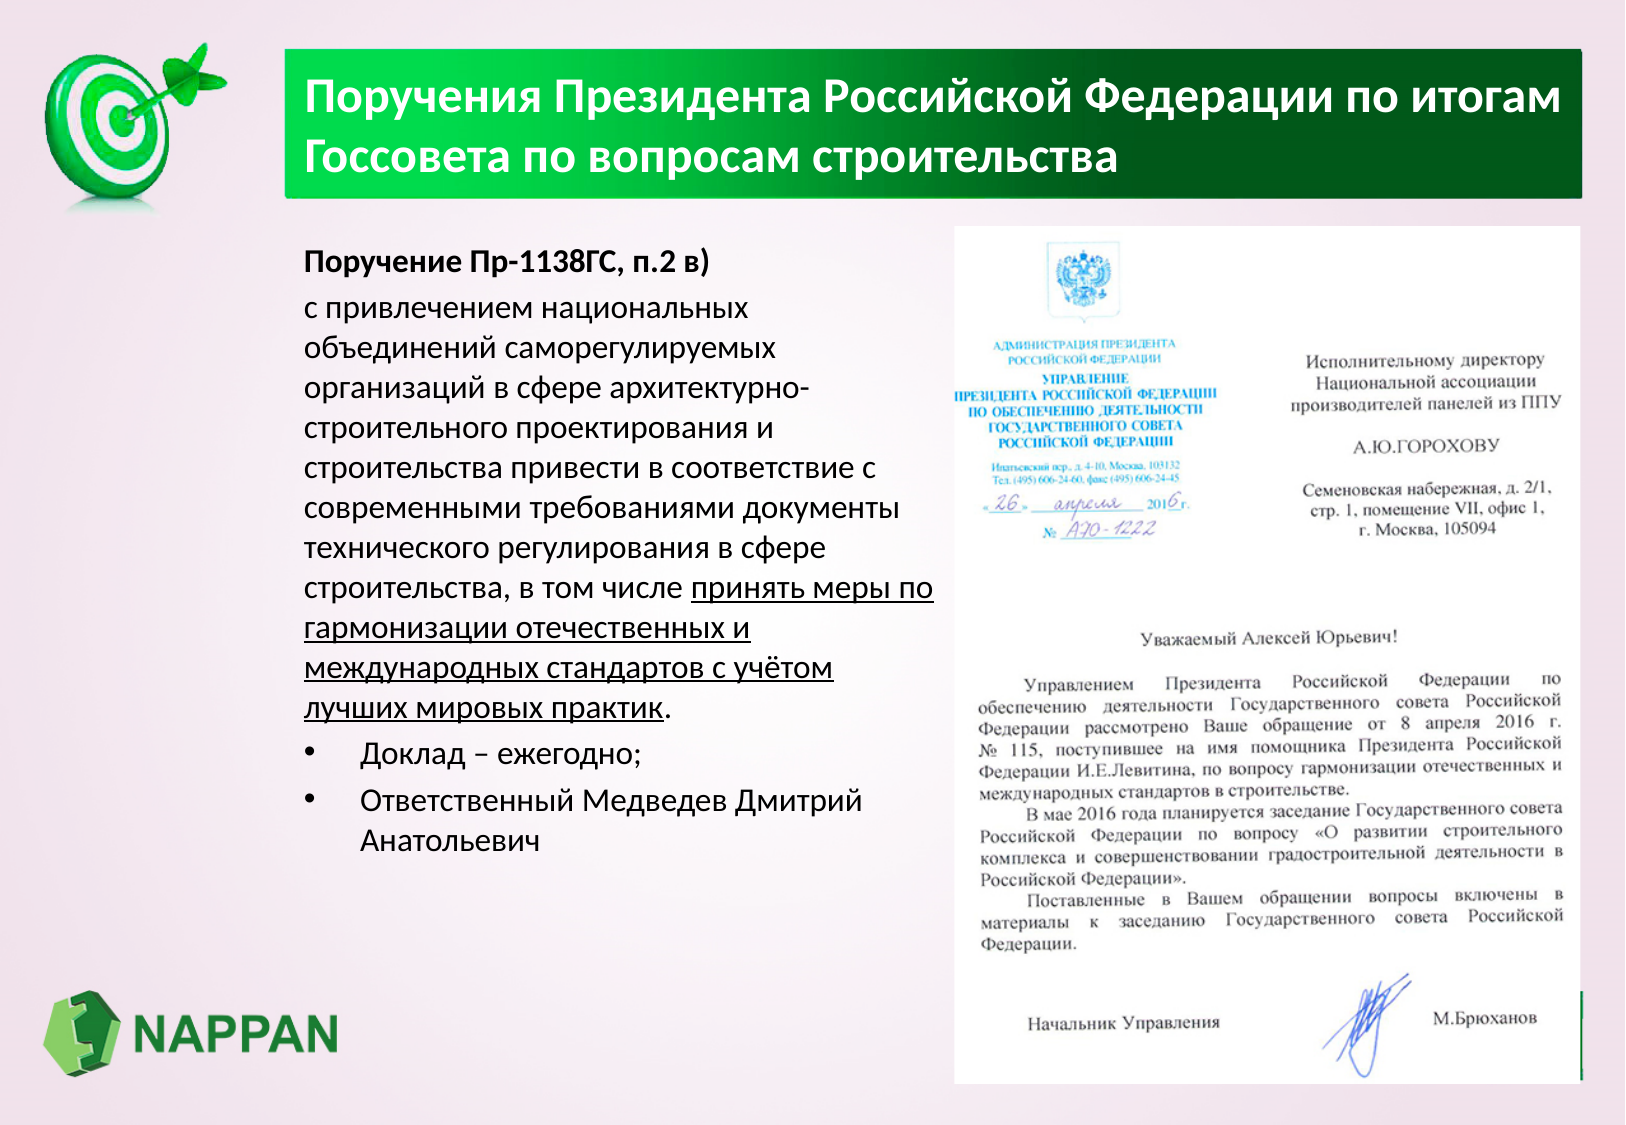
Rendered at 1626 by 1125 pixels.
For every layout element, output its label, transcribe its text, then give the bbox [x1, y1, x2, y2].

list Поручение Пр-1138ГС, п.2 в) с привлечением национальных объединений саморегулируемых организаций в сфере архитектурно-строительного проектирования и строительства привести в соответствие с современными требованиями документы технического регулирования в сфере строительства, в том числе принять меры по гармонизации отечественных и международных стандартов с учётом лучших мировых практик. Доклад – ежегодно; Ответственный Медведев Дмитрий Анатольевич [288, 231, 948, 1084]
title Поручения Президента Российской Федерации по итогам Госсовета по вопросам строительства [289, 49, 1585, 197]
picture [0, 0, 1625, 1125]
